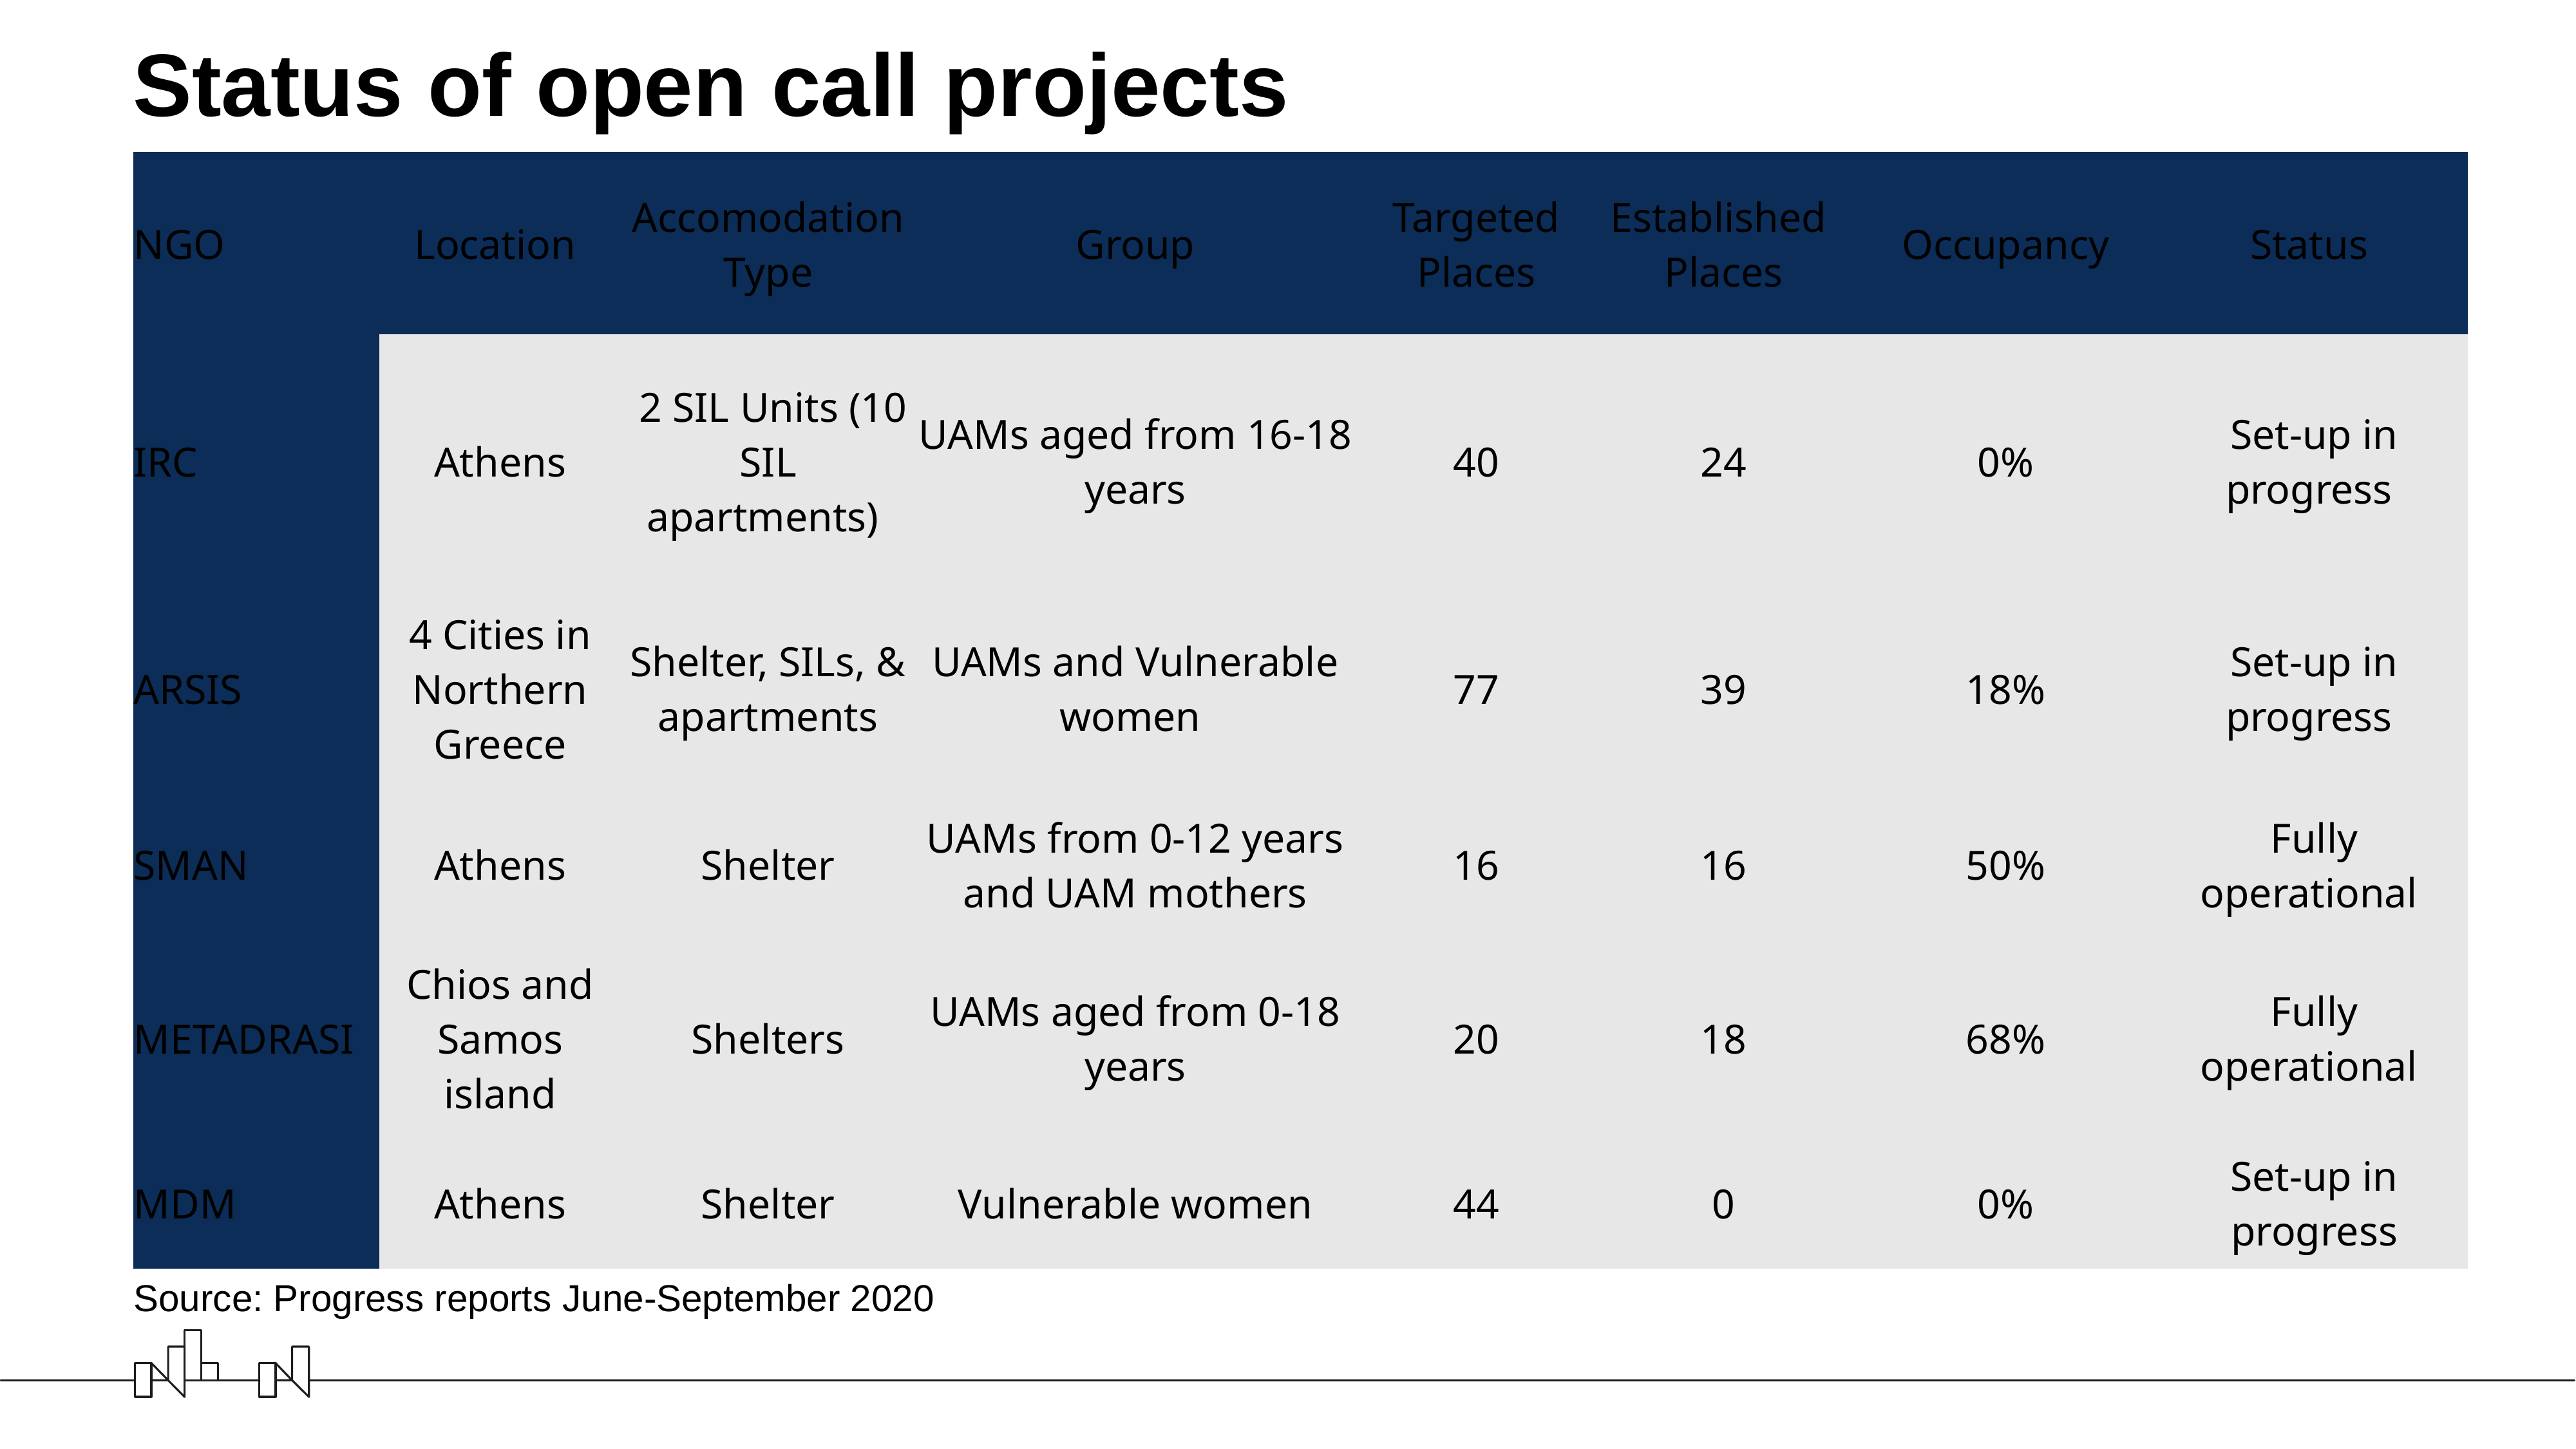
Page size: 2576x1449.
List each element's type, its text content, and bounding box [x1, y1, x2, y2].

table_cell 0% [1850, 334, 2161, 587]
table_cell 44 [1356, 1136, 1597, 1269]
table_cell 77 [1356, 587, 1597, 789]
table_header Occupancy [1850, 152, 2161, 334]
table_cell METADRASI [133, 939, 379, 1136]
table_cell Chios and Samos island [379, 939, 621, 1136]
table_cell Shelter [621, 789, 915, 939]
table_header Targeted Places [1356, 152, 1597, 334]
table_cell Shelter [621, 1136, 915, 1269]
table_cell 20 [1356, 939, 1597, 1136]
table_cell 16 [1356, 789, 1597, 939]
table_cell 18% [1850, 587, 2161, 789]
table_cell IRC [133, 334, 379, 587]
table_cell 24 [1597, 334, 1850, 587]
table_header Accomodation Type [621, 152, 915, 334]
table_cell UAMs aged from 16-18 years [915, 334, 1356, 587]
text_box Source: Progress reports June-September 2020 [124, 1269, 1443, 1324]
table_cell MDM [133, 1136, 379, 1269]
table_header Established Places [1597, 152, 1850, 334]
table_cell Shelter, SILs, & apartments [621, 587, 915, 789]
table_header Group [915, 152, 1356, 334]
title Status of open call projects [133, 26, 2443, 135]
table_cell Set-up in progress [2161, 1136, 2468, 1269]
table_cell Fully operational [2161, 939, 2468, 1136]
table_cell SMAN [133, 789, 379, 939]
table_cell UAMs from 0-12 years and UAM mothers [915, 789, 1356, 939]
table_cell 0 [1597, 1136, 1850, 1269]
table_header Status [2161, 152, 2468, 334]
table_cell Fully operational [2161, 789, 2468, 939]
table_cell Athens [379, 1136, 621, 1269]
table_cell Athens [379, 334, 621, 587]
table_cell 2 SIL Units (10 SIL apartments) [621, 334, 915, 587]
table_cell 4 Cities in Northern Greece [379, 587, 621, 789]
table_cell 0% [1850, 1136, 2161, 1269]
table_cell 16 [1597, 789, 1850, 939]
table_cell 50% [1850, 789, 2161, 939]
table_cell 39 [1597, 587, 1850, 789]
table_cell UAMs aged from 0-18 years [915, 939, 1356, 1136]
table_cell ARSIS [133, 587, 379, 789]
table_cell Athens [379, 789, 621, 939]
table_cell UAMs and Vulnerable women [915, 587, 1356, 789]
table_cell Set-up in progress [2161, 587, 2468, 789]
table_cell 68% [1850, 939, 2161, 1136]
table_cell Vulnerable women [915, 1136, 1356, 1269]
table_cell 18 [1597, 939, 1850, 1136]
table_header Location [379, 152, 621, 334]
table_header NGO [133, 152, 379, 334]
table_cell 40 [1356, 334, 1597, 587]
table_cell Set-up in progress [2161, 334, 2468, 587]
table_cell Shelters [621, 939, 915, 1136]
